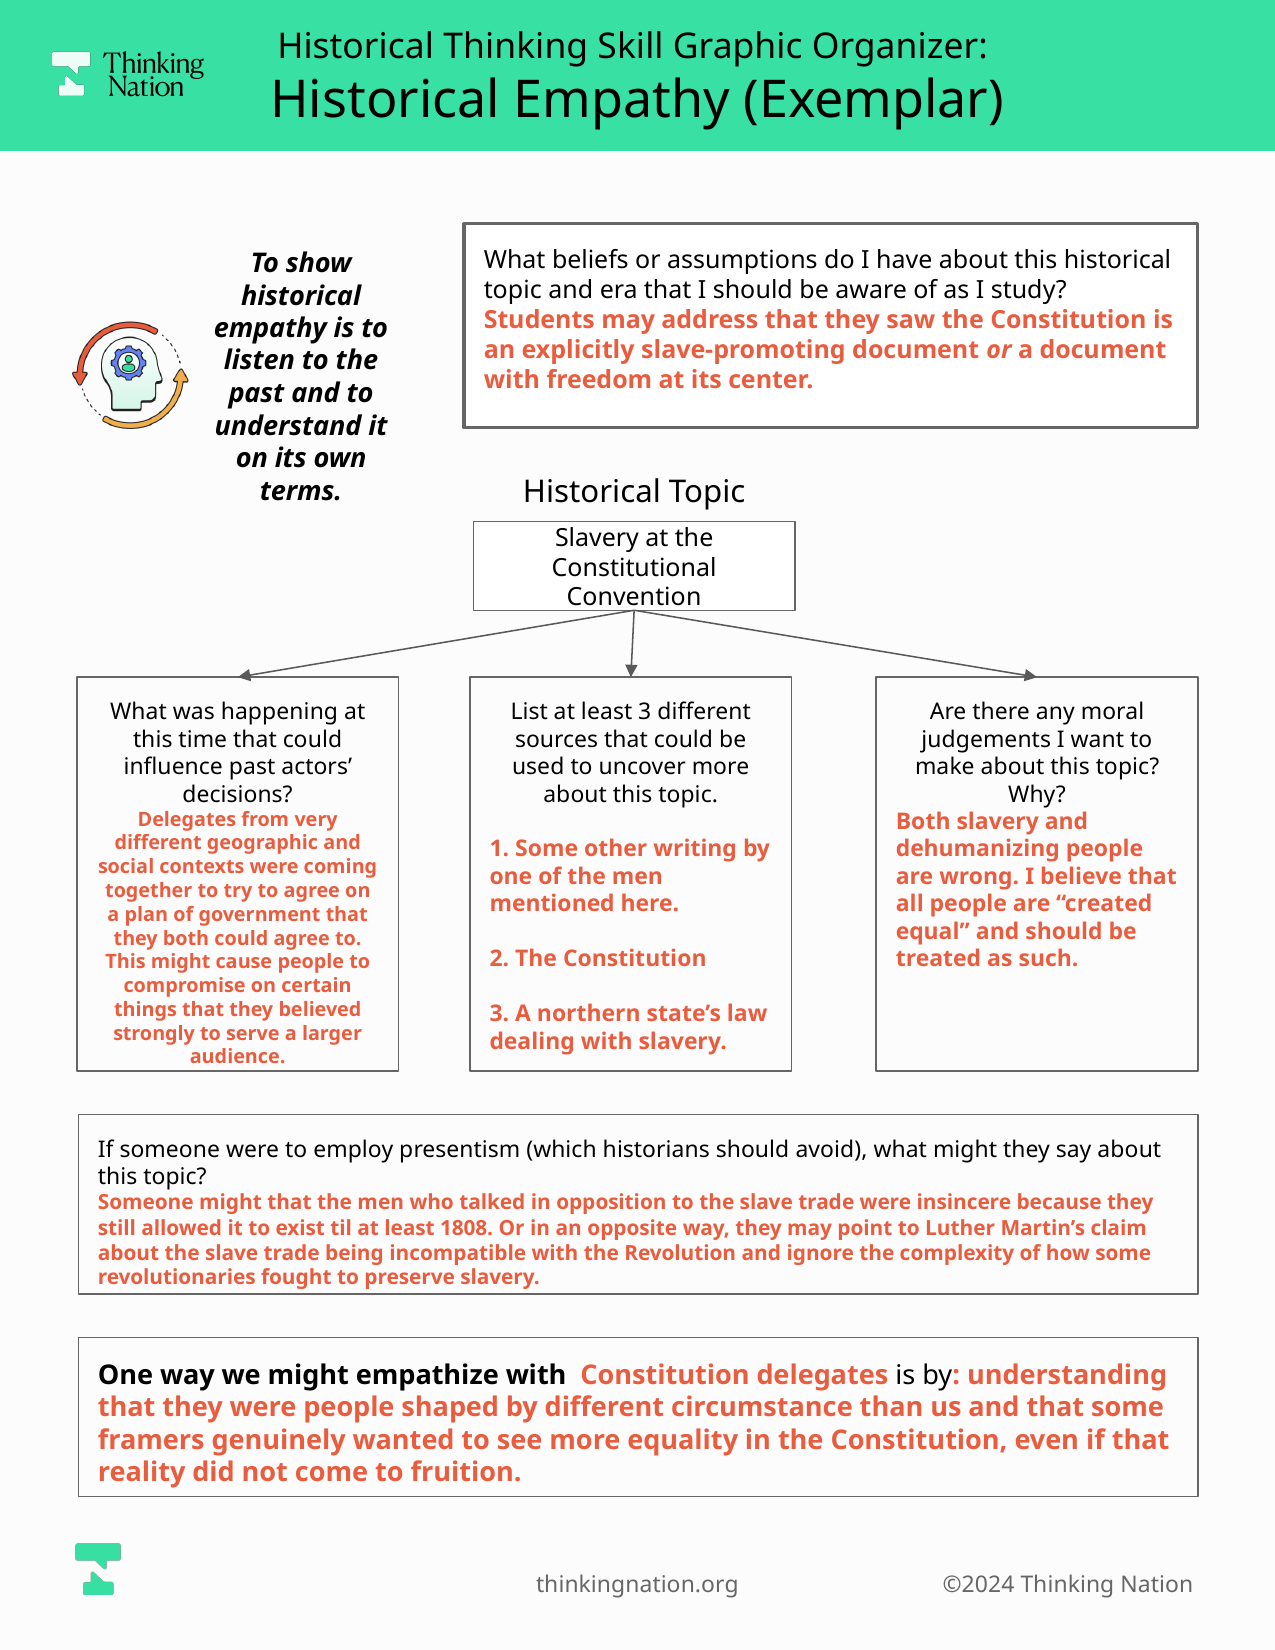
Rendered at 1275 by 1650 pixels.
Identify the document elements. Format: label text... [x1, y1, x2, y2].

text_box Historical Topic [494, 451, 775, 521]
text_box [630, 610, 635, 678]
text_box One way we might empathize with Constitution delegates is by: understanding that they were people shaped by different circumstance than us and that some framers genuinely wanted to see more equality in the Constitution, even if that reality did not come to fruition. [78, 1337, 1198, 1497]
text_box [237, 610, 627, 678]
picture [62, 307, 198, 444]
text_box thinkingnation.org [486, 1553, 789, 1605]
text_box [636, 610, 1038, 678]
text_box Historical Thinking Skill Graphic Organizer: Historical Empathy (Exemplar) [0, 0, 1275, 151]
text_box List at least 3 different sources that could be used to uncover more about this topic. 1. Some other writing by one of the men mentioned here. 2. The Constitution 3. A northern state’s law dealing with slavery. [469, 685, 792, 1071]
text_box Are there any moral judgements I want to make about this topic? Why? Both slavery and dehumanizing people are wrong. I believe that all people are “created equal” and should be treated as such. [876, 677, 1198, 1071]
picture [62, 1533, 134, 1605]
text_box If someone were to employ presentism (which historians should avoid), what might they say about this topic? Someone might that the men who talked in opposition to the slave trade were insincere because they still allowed it to exist til at least 1808. Or in an opposite way, they may point to Luther Martin’s claim about the slave trade being incompatible with the Revolution and ignore the complexity of how some revolutionaries fought to preserve slavery. [78, 1114, 1198, 1295]
text_box Slavery at the Constitutional Convention [473, 521, 796, 608]
text_box To show historical empathy is to listen to the past and to understand it on its own terms. [175, 223, 426, 527]
text_box What was happening at this time that could influence past actors’ decisions? Delegates from very different geographic and social contexts were coming together to try to agree on a plan of government that they both could agree to. This might cause people to compromise on certain things that they believed strongly to serve a larger audience. [76, 677, 399, 1071]
picture [35, 37, 210, 110]
text_box What beliefs or assumptions do I have about this historical topic and era that I should be aware of as I study? Students may address that they saw the Constitution is an explicitly slave-promoting document or a document with freedom at its center. [464, 223, 1198, 428]
text_box ©2024 Thinking Nation [907, 1553, 1210, 1605]
